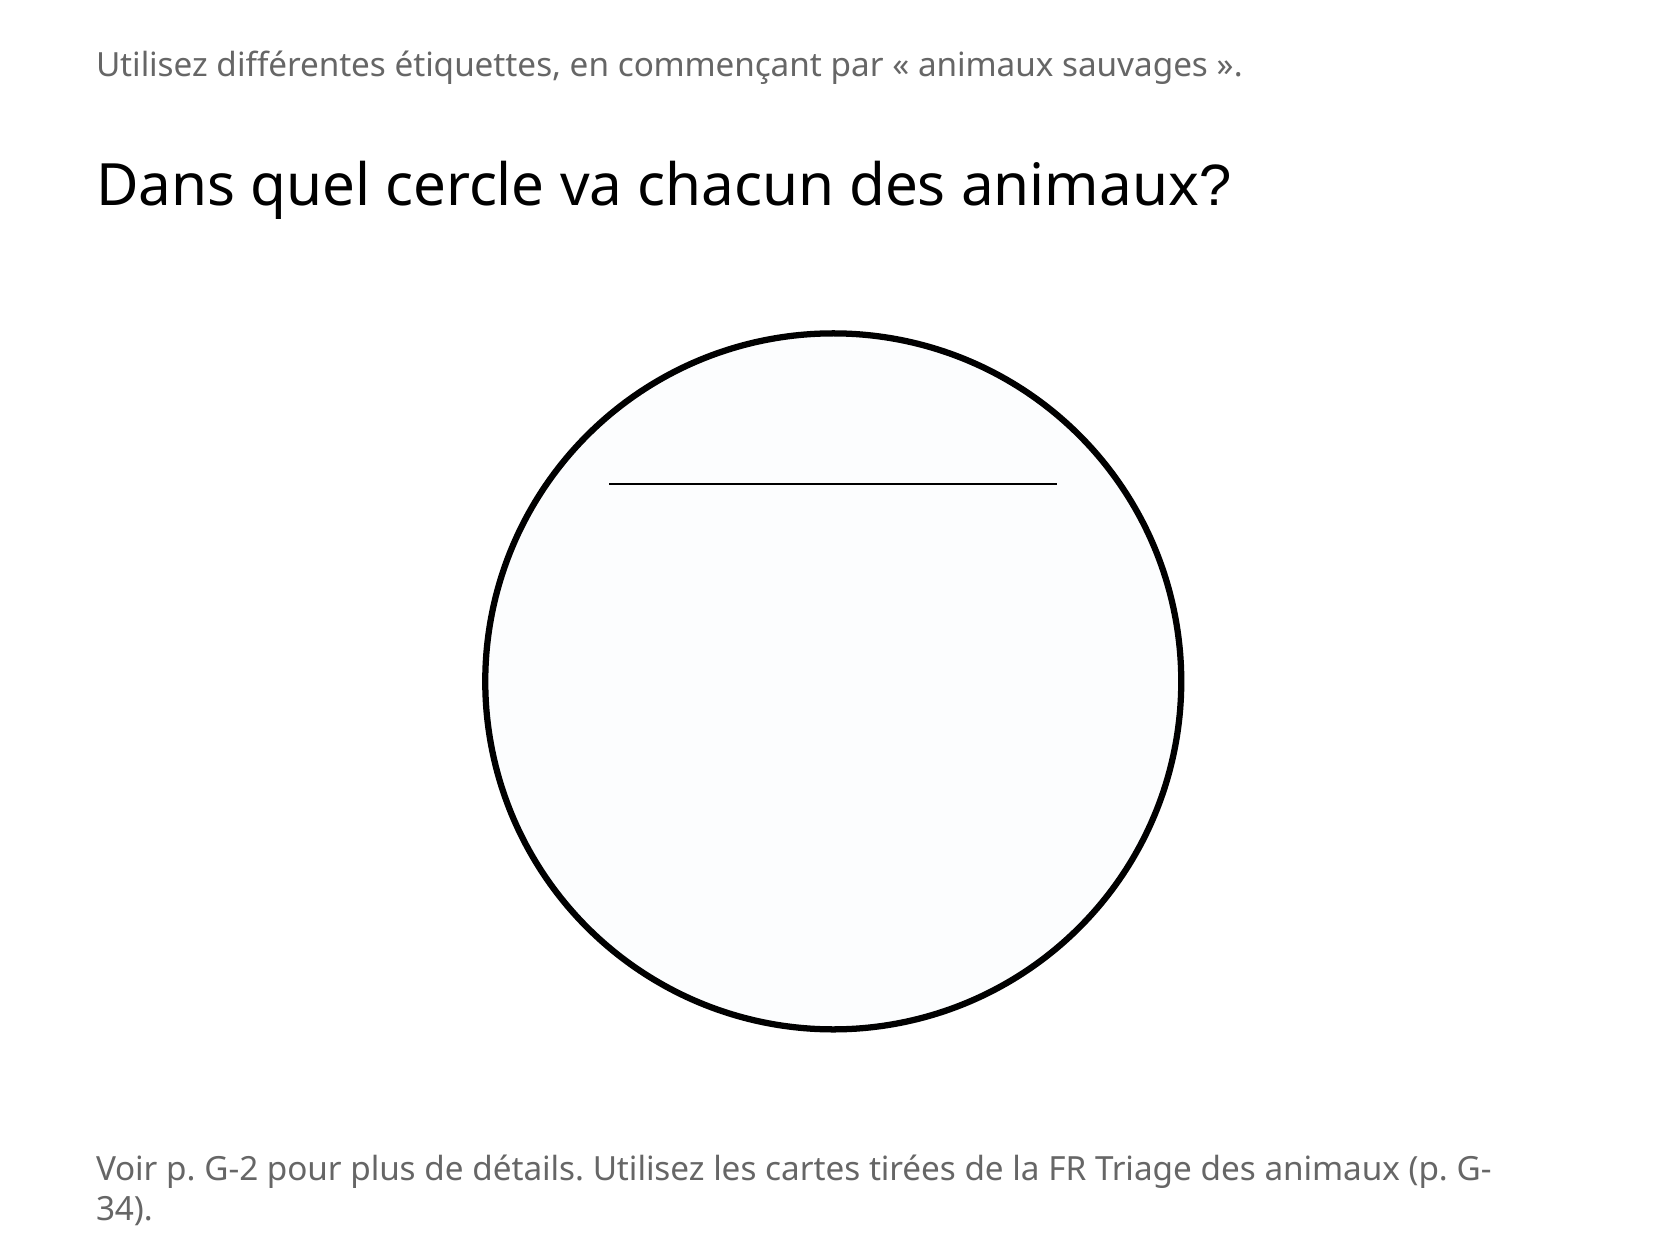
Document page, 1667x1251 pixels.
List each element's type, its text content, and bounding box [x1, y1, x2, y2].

text_box Dans quel cercle va chacun des animaux? [81, 139, 1380, 225]
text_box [484, 333, 1182, 1030]
text_box Voir p. G-2 pour plus de détails. Utilisez les cartes tirées de la FR Triage des animaux (p. G-34). [81, 1139, 1515, 1235]
text_box Utilisez différentes étiquettes, en commençant par « animaux sauvages ». [81, 35, 1549, 91]
